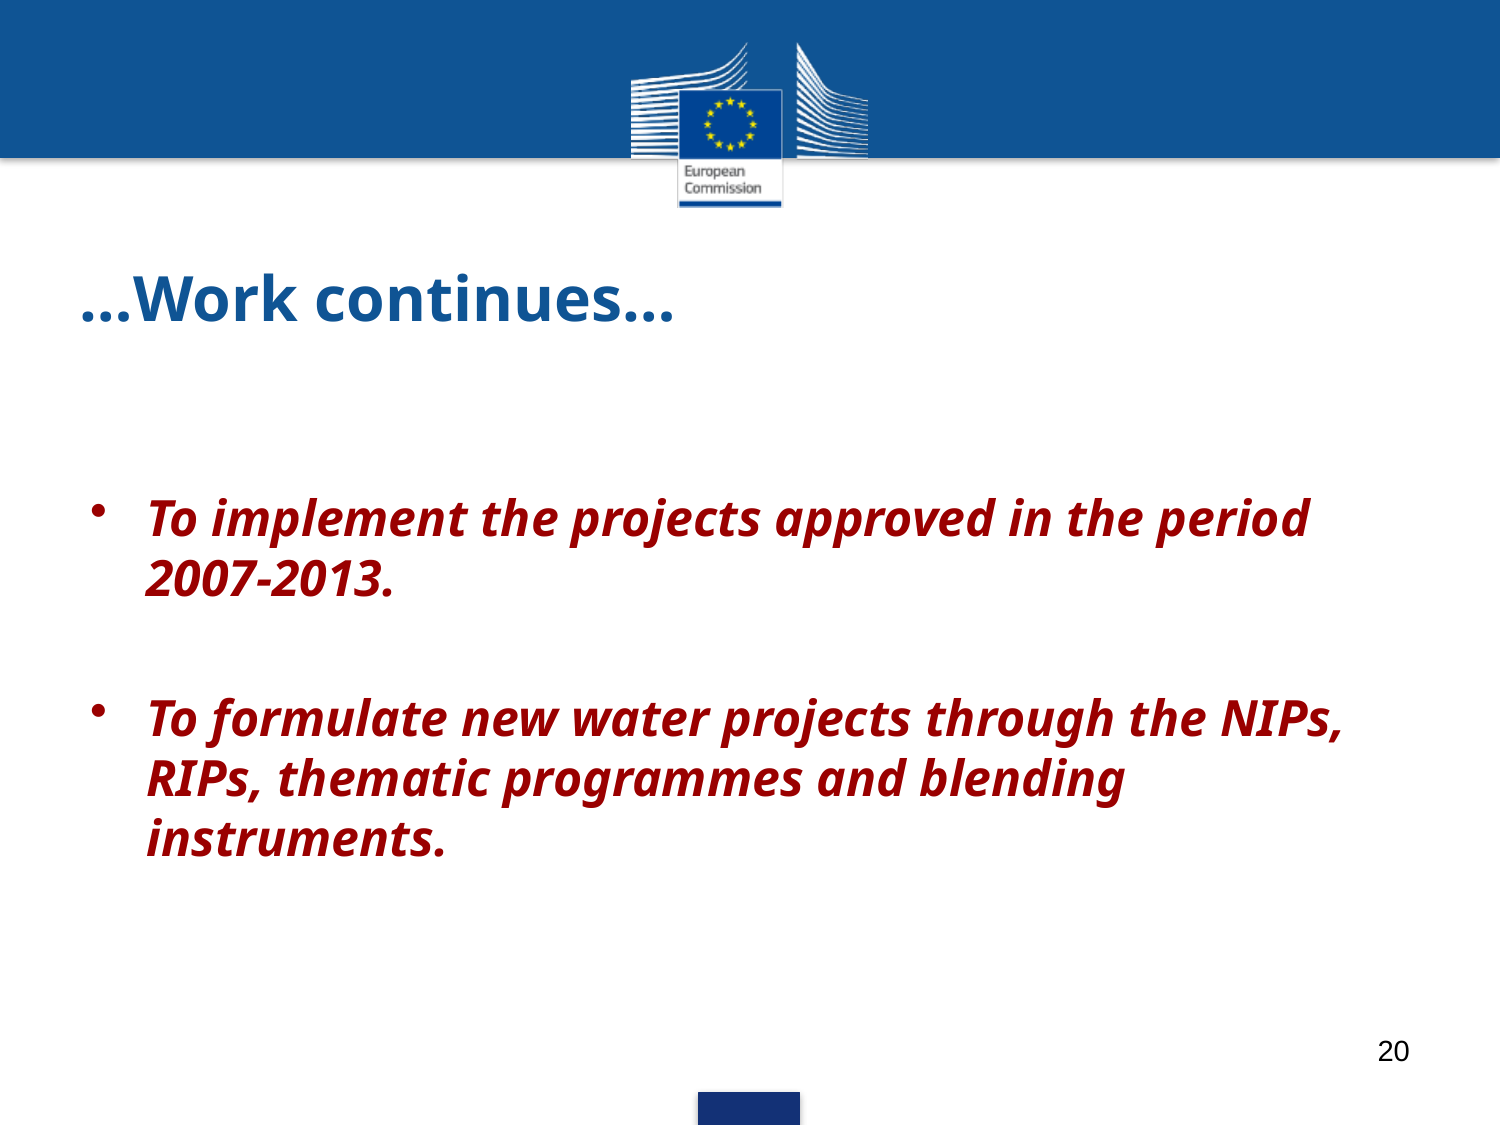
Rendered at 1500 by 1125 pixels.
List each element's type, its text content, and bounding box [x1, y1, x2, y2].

list To implement the projects approved in the period 2007-2013. To formulate new water projects through the NIPs, RIPs, thematic programmes and blending instruments. [75, 408, 1425, 988]
title …Work continues… [64, 219, 1415, 374]
picture [631, 42, 868, 208]
slide_number 20 [1074, 1024, 1425, 1103]
